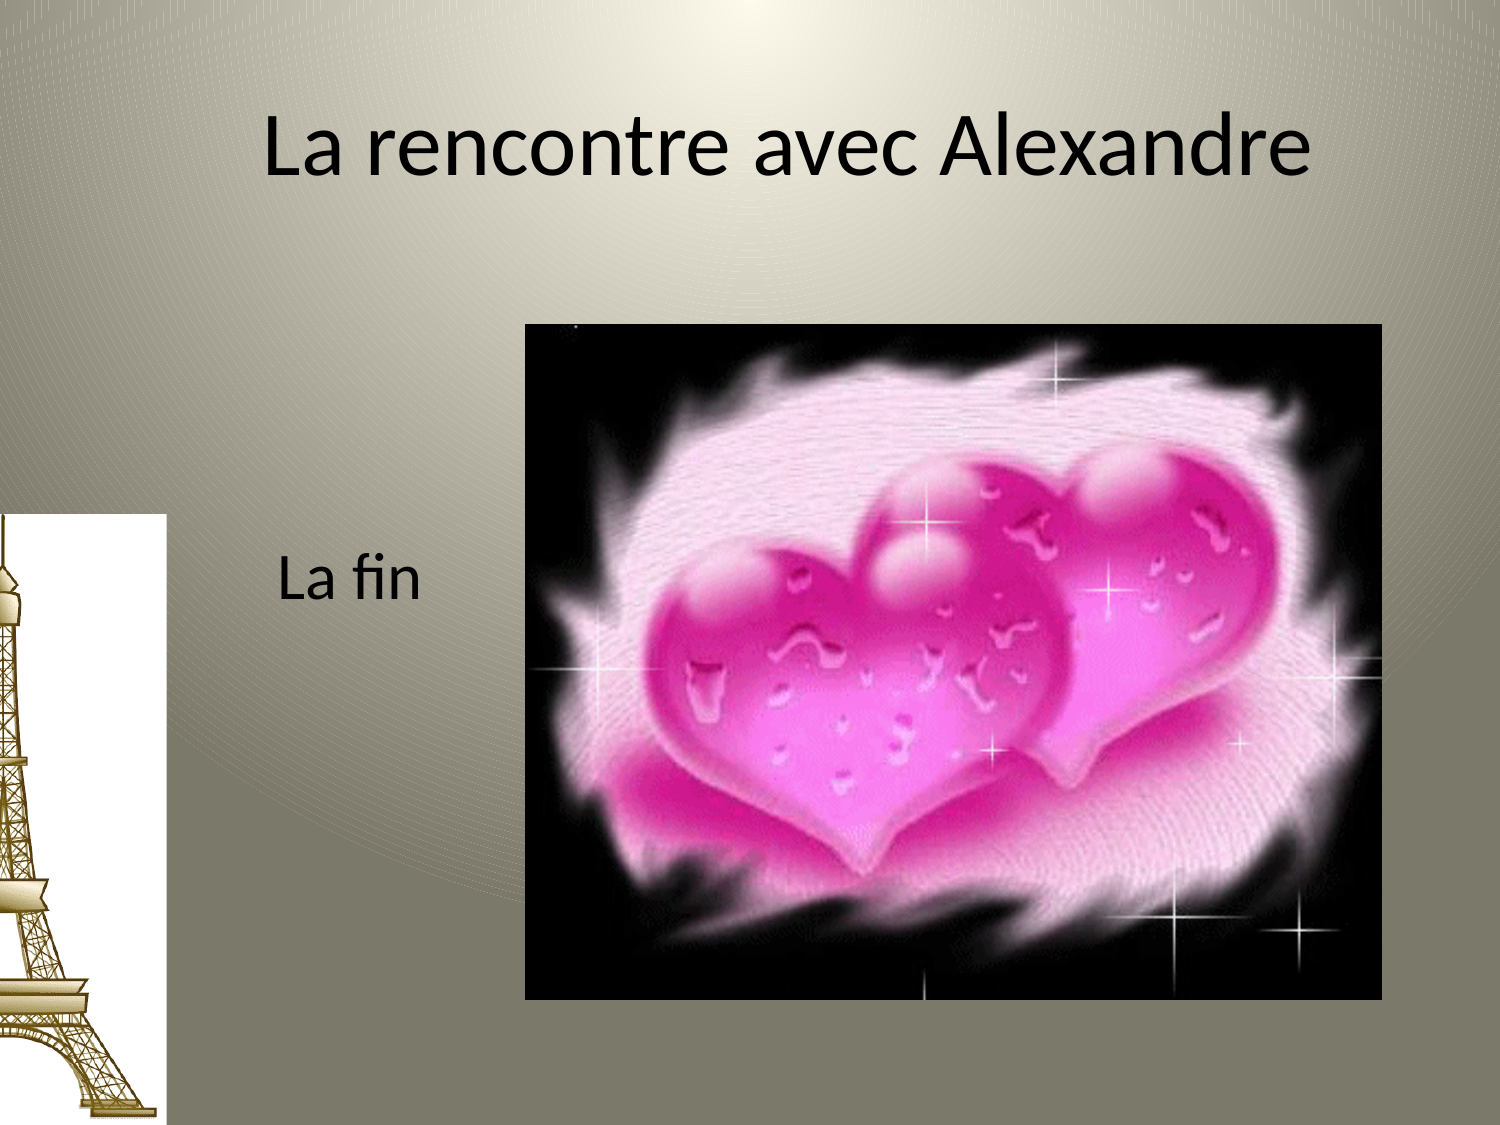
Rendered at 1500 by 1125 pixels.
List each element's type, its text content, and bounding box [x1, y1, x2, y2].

picture [524, 324, 1383, 1001]
picture [0, 514, 167, 1125]
list La fin [262, 525, 519, 675]
title La rencontre avec Alexandre [235, 45, 1363, 233]
